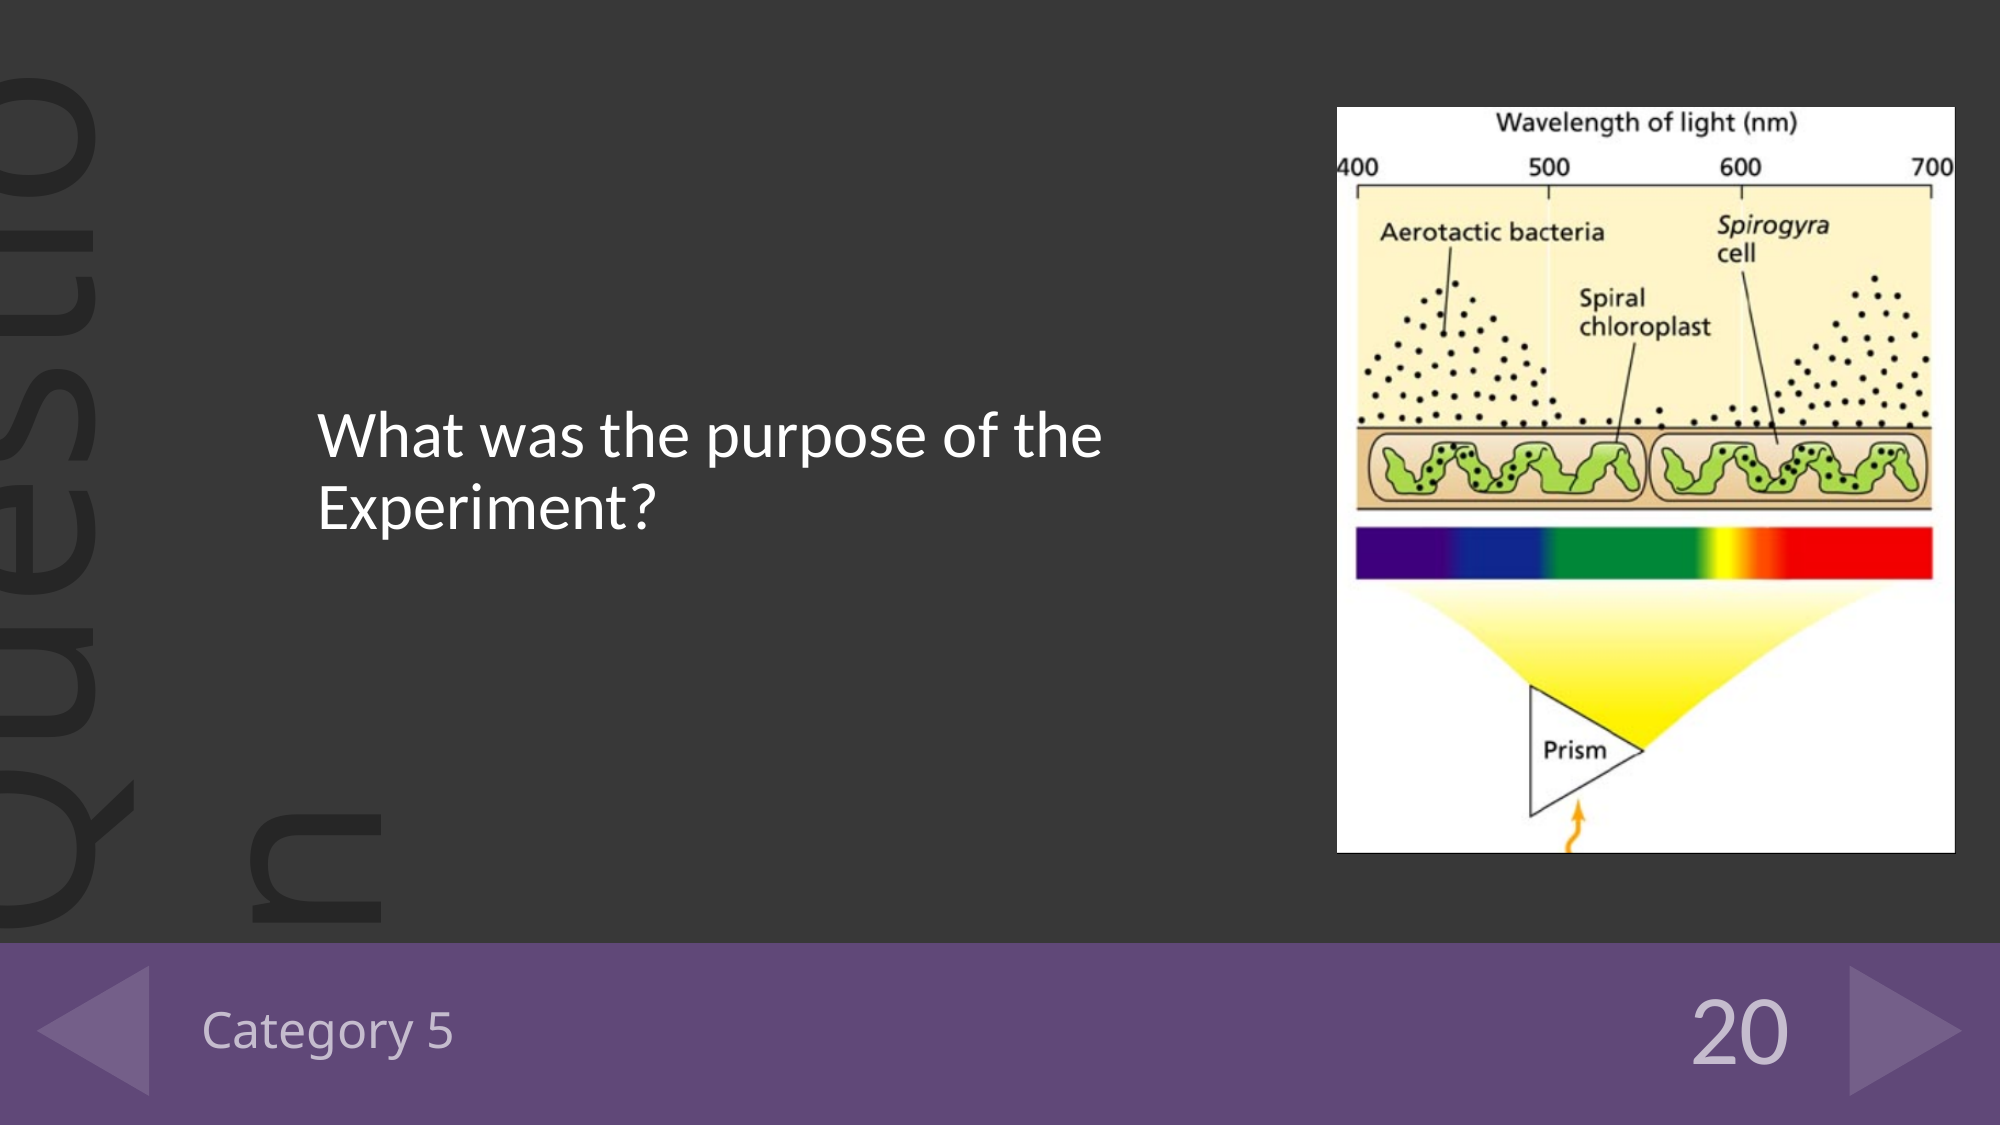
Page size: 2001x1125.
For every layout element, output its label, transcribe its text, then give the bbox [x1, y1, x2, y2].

list What was the purpose of the Experiment? [302, 307, 1337, 636]
picture [1337, 107, 1956, 854]
title Category 5 [185, 967, 1494, 1097]
list 20 [1494, 967, 1806, 1097]
